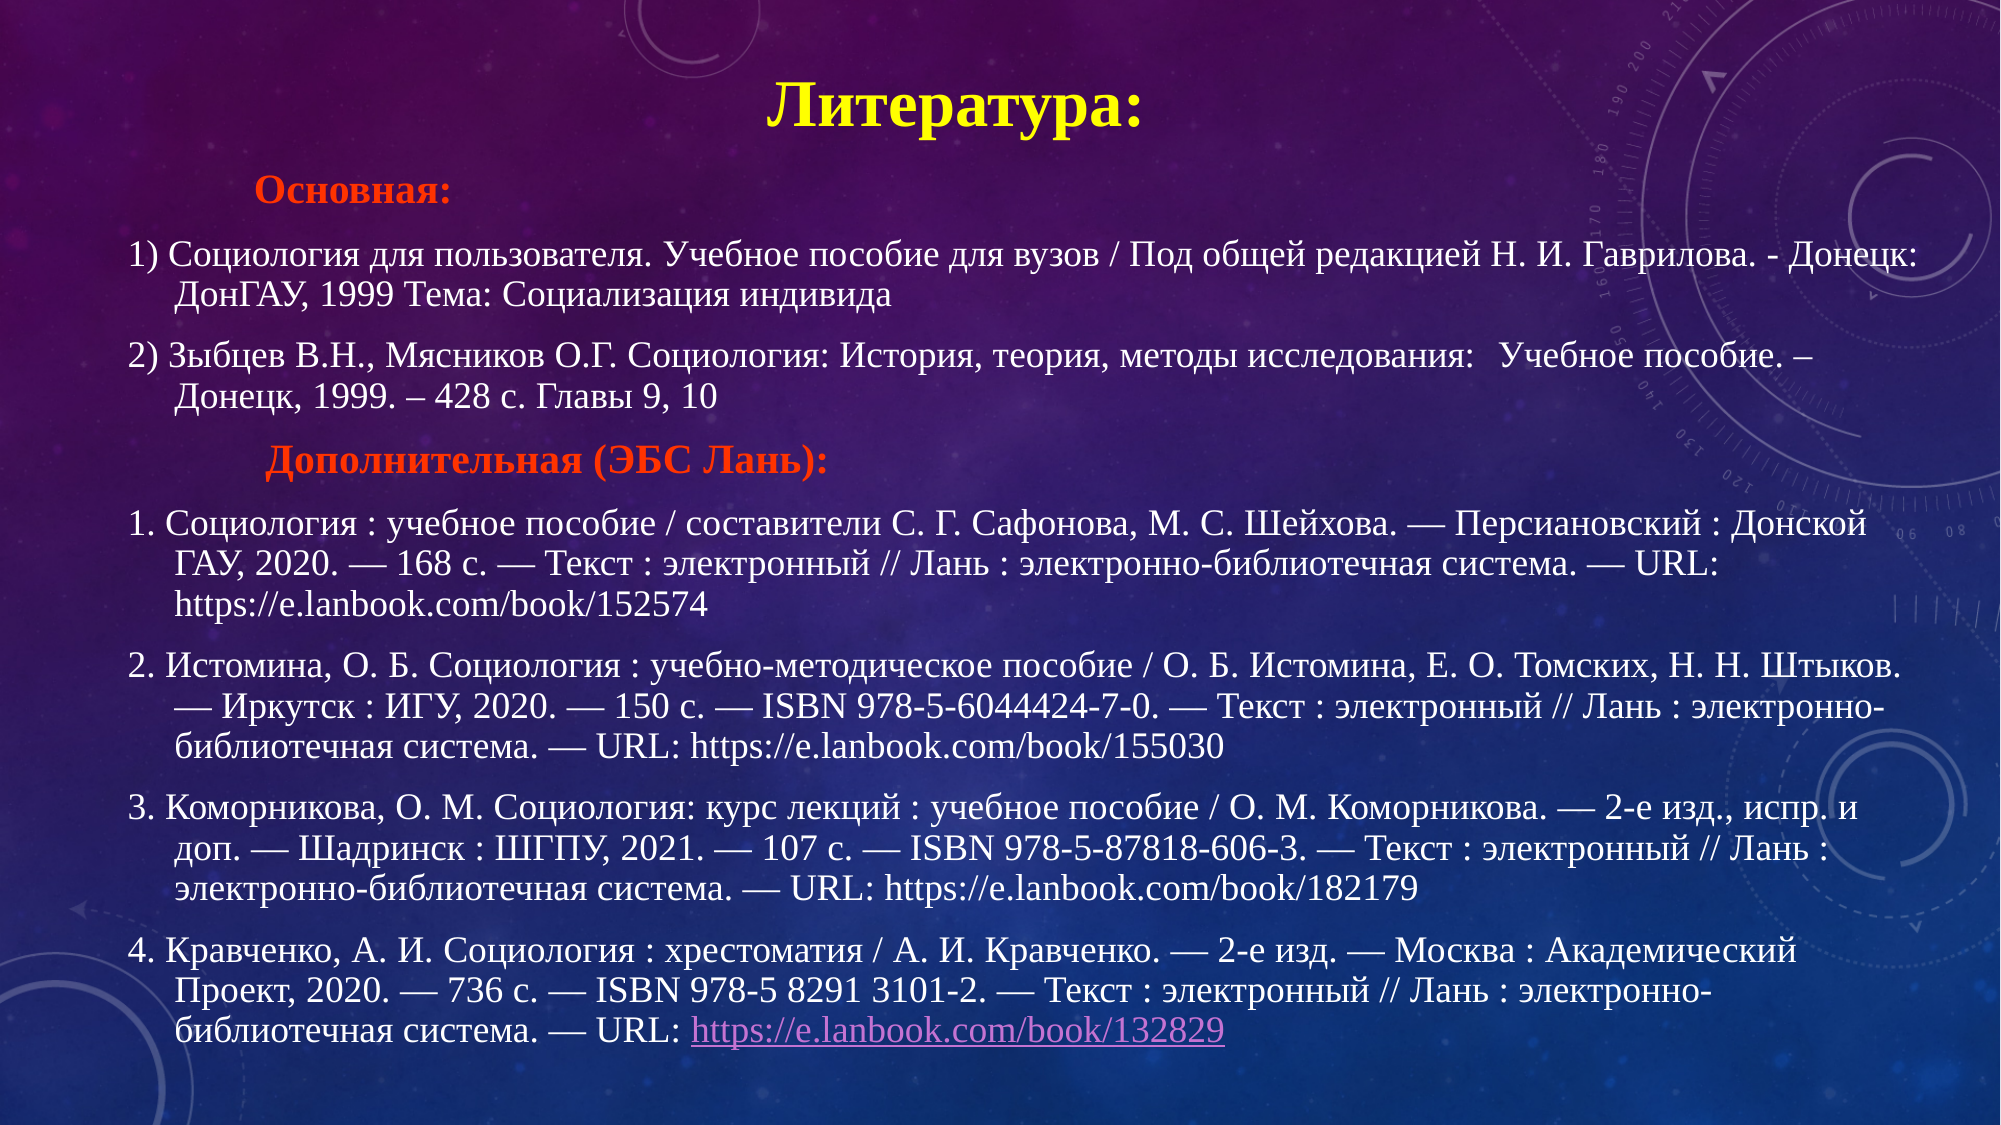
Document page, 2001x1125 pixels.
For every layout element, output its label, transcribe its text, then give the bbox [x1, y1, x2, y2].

picture [0, 0, 2001, 1125]
title Литература: [125, 55, 1788, 145]
list Основная: 1) Социология для пользователя. Учебное пособие для вузов / Под общей редакцией Н. И. Гаврилова. - Донецк: ДонГАУ, 1999 Тема: Социализация индивида 2) Зыбцев В.Н., Мясников О.Г. Социология: История, теория, методы исследования: Учебное пособие. – Донецк, 1999. – 428 с. Главы 9, 10 Дополнительная (ЭБС Лань): 1. Социология : учебное пособие / составители С. Г. Сафонова, М. С. Шейхова. — Персиановский : Донской ГАУ, 2020. — 168 с. — Текст : электронный // Лань : электронно-библиотечная система. — URL: https://e.lanbook.com/book/152574 2. Истомина, О. Б. Социология : учебно-методическое пособие / О. Б. Истомина, Е. О. Томских, Н. Н. Штыков. — Иркутск : ИГУ, 2020. — 150 с. — ISBN 978-5-6044424-7-0. — Текст : электронный // Лань : электронно-библиотечная система. — URL: https://e.lanbook.com/book/155030 3. Коморникова, О. М. Социология: курс лекций : учебное пособие / О. М. Коморникова. — 2-е изд., испр. и доп. — Шадринск : ШГПУ, 2021. — 107 с. — ISBN 978-5-87818-606-3. — Текст : электронный // Лань : электронно-библиотечная система. — URL: https://e.lanbook.com/book/182179 4. Кравченко, А. И. Социология : хрестоматия / А. И. Кравченко. — 2-е изд. — Москва : Академический Проект, 2020. — 736 с. — ISBN 978-5 8291 3101-2. — Текст : электронный // Лань : электронно-библиотечная система. — URL: https://e.lanbook.com/book/132829 [112, 154, 1944, 1125]
